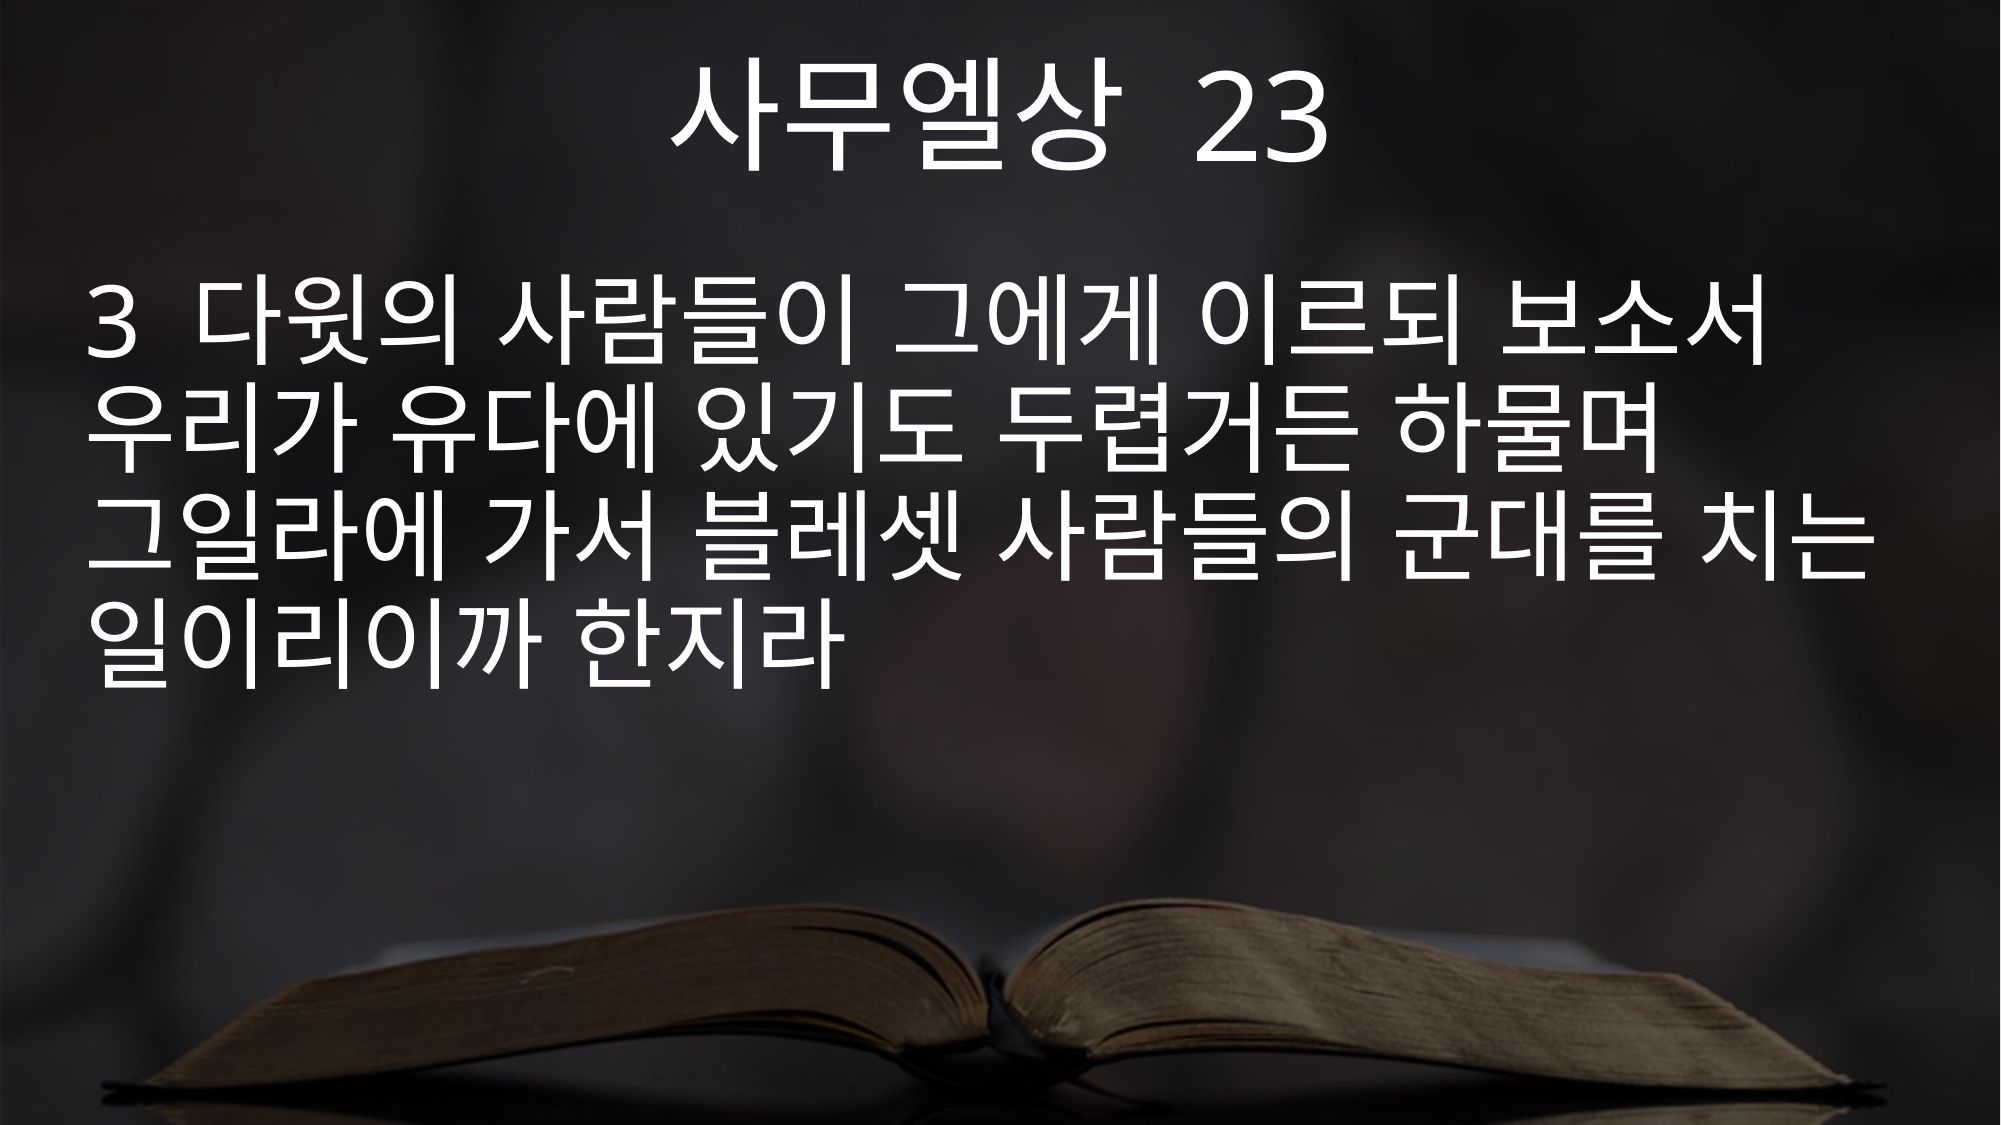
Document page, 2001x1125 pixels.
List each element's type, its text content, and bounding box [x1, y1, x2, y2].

list 3 다윗의 사람들이 그에게 이르되 보소서 우리가 유다에 있기도 두렵거든 하물며 그일라에 가서 블레셋 사람들의 군대를 치는 일이리이까 한지라 [69, 263, 1953, 423]
footer 사무엘상 23 [0, 32, 2000, 192]
picture [0, 0, 2001, 1125]
